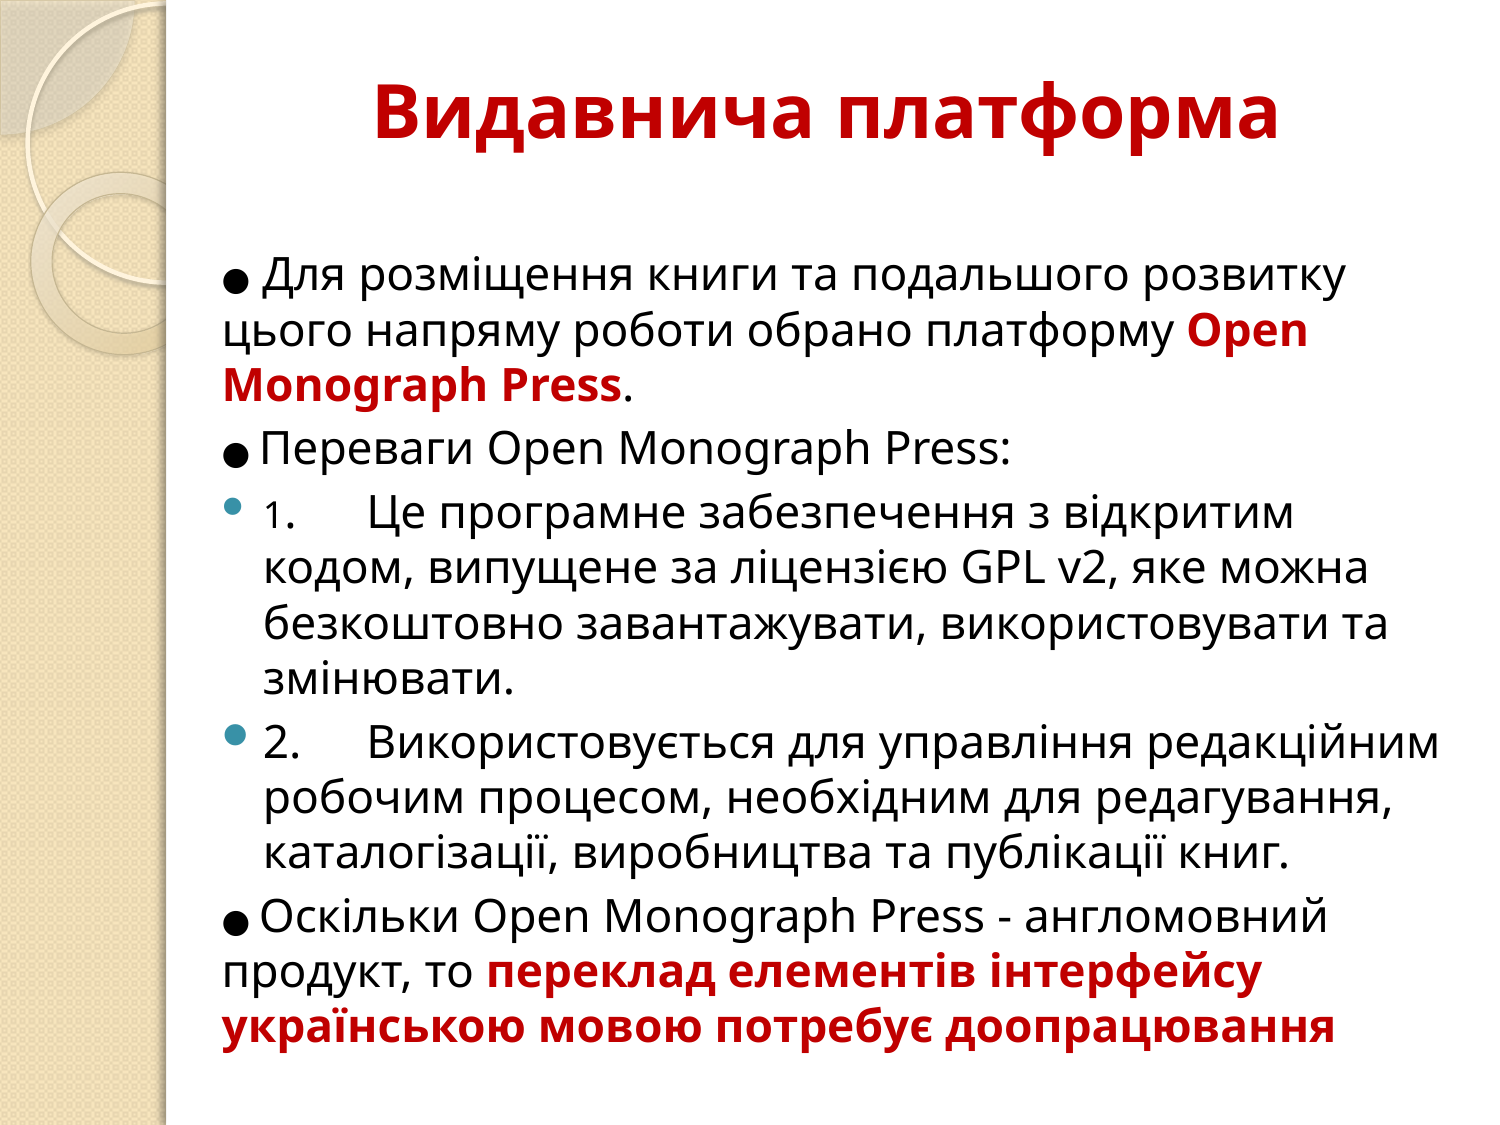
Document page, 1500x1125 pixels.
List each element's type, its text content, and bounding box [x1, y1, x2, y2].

list ● Для розміщення книги та подальшого розвитку цього напряму роботи обрано платформу Open Monograph Press. ● Переваги Open Monograph Press: 1. Це програмне забезпечення з відкритим кодом, випущене за ліцензією GPL v2, яке можна безкоштовно завантажувати, використовувати та змінювати. 2. Використовується для управління редакційним робочим процесом, необхідним для редагування, каталогізації, виробництва та публікації книг. ● Оскільки Open Monograph Press - англомовний продукт, то переклад елементів інтерфейсу українською мовою потребує доопрацювання [194, 237, 1466, 1094]
title Видавнича платформа [171, 45, 1483, 173]
